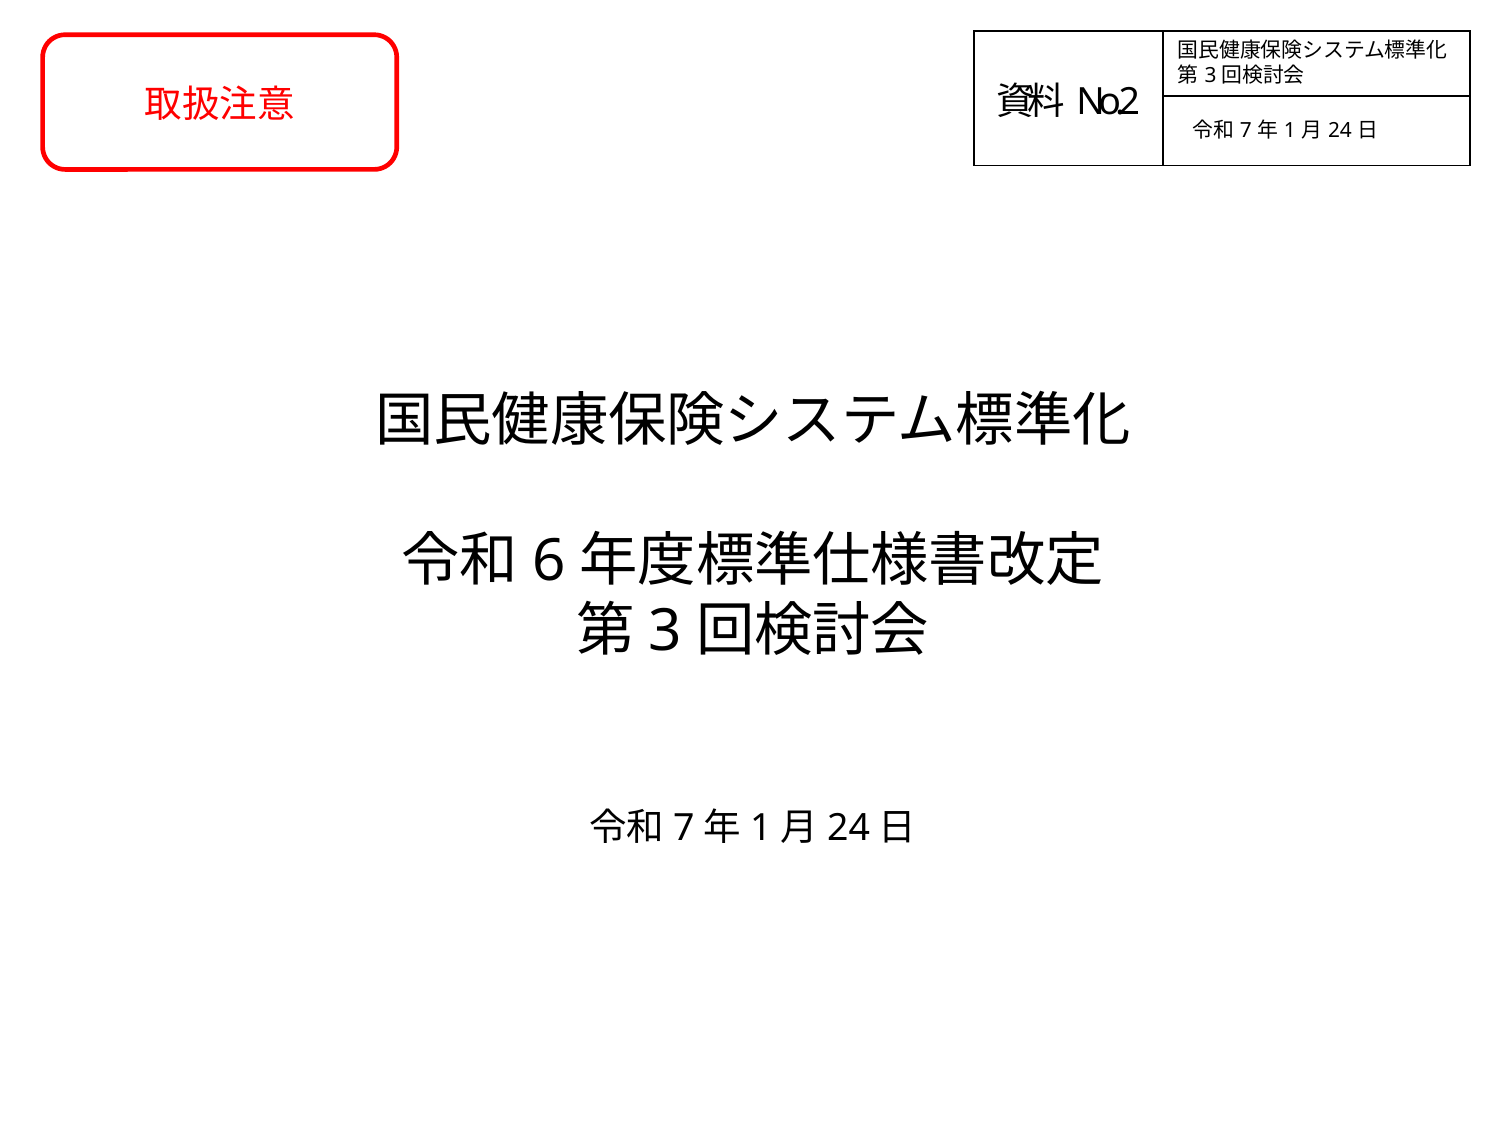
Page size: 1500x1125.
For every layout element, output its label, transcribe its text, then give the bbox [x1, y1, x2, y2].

table_cell 令和7年1月24日 [1164, 97, 1469, 165]
table_header 国民健康保険システム標準化 第3回検討会 [1164, 32, 1469, 95]
table_header 資料No.2 [975, 32, 1162, 165]
text_box 国民健康保険システム標準化 令和6年度標準仕様書改定 第3回検討会 [11, 270, 1494, 774]
text_box 令和7年1月24日 [140, 795, 1365, 930]
text_box 取扱注意 [41, 33, 398, 171]
